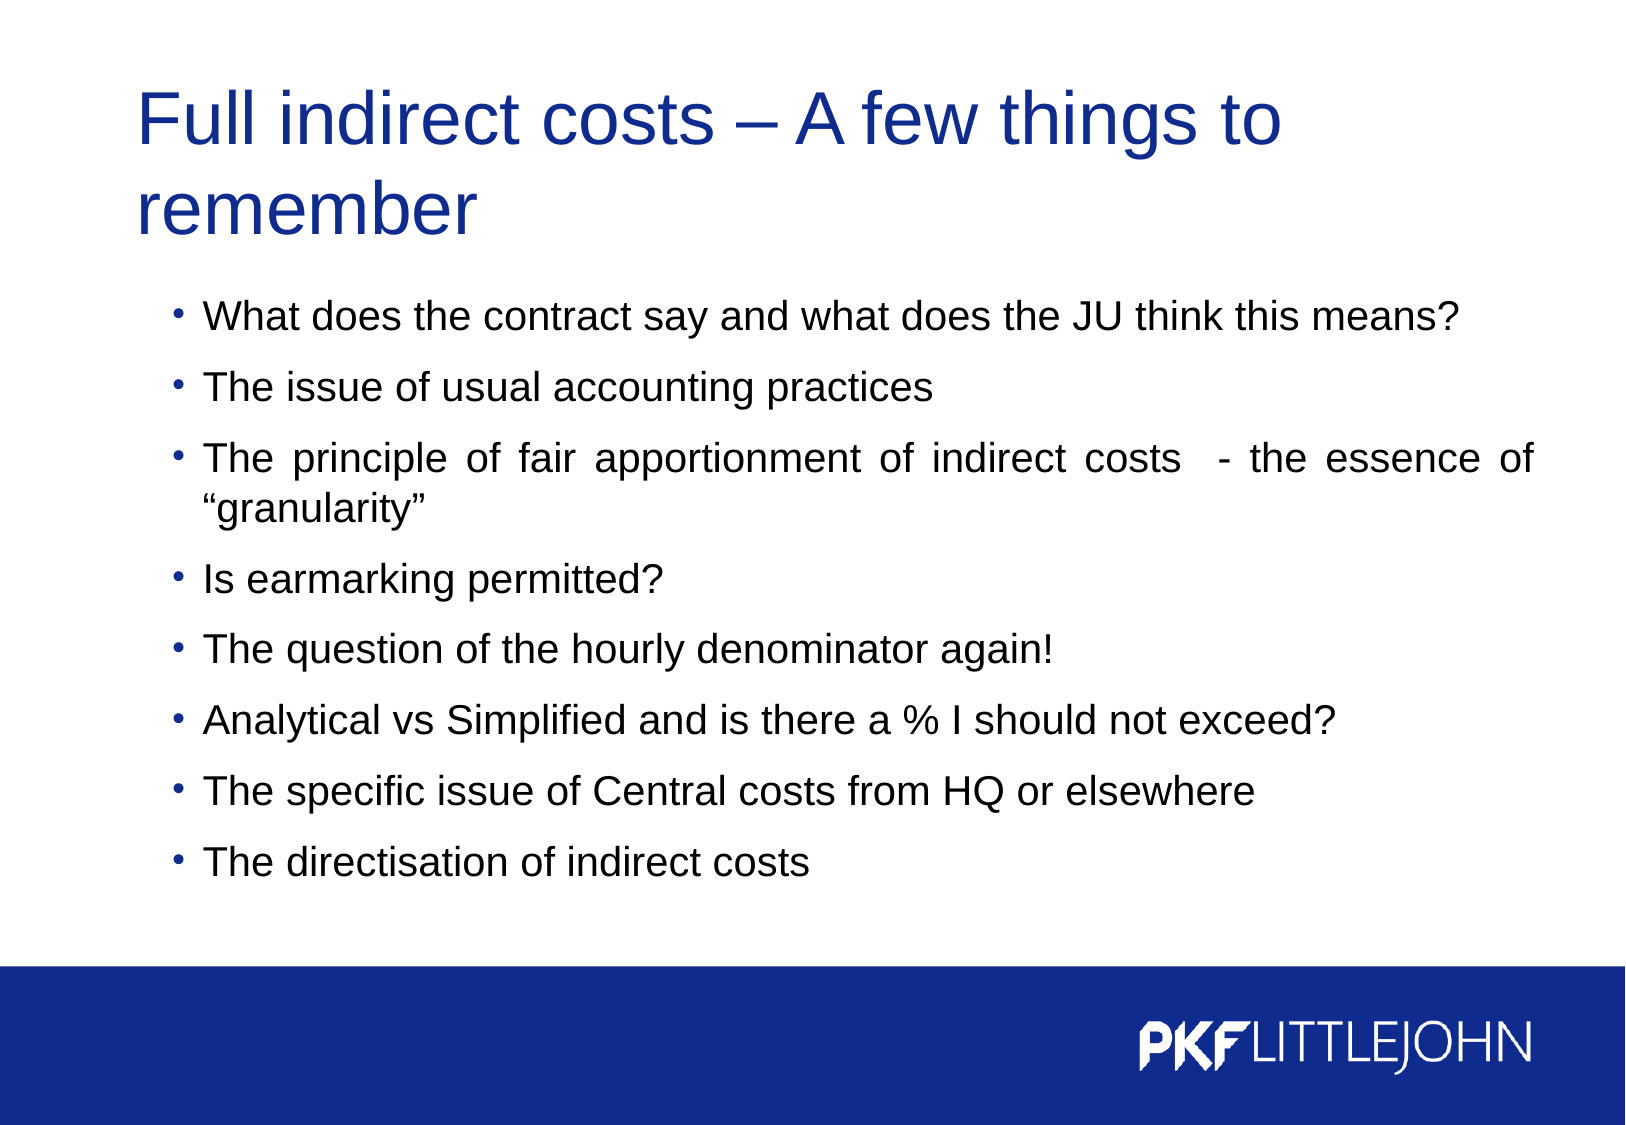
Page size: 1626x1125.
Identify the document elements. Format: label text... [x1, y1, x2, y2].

title Full indirect costs – A few things to remember [121, 62, 1551, 201]
picture [1107, 988, 1563, 1103]
list What does the contract say and what does the JU think this means? The issue of usual accounting practices The principle of fair apportionment of indirect costs - the essence of “granularity” Is earmarking permitted? The question of the hourly denominator again! Analytical vs Simplified and is there a % I should not exceed? The specific issue of Central costs from HQ or elsewhere The directisation of indirect costs [124, 280, 1551, 922]
